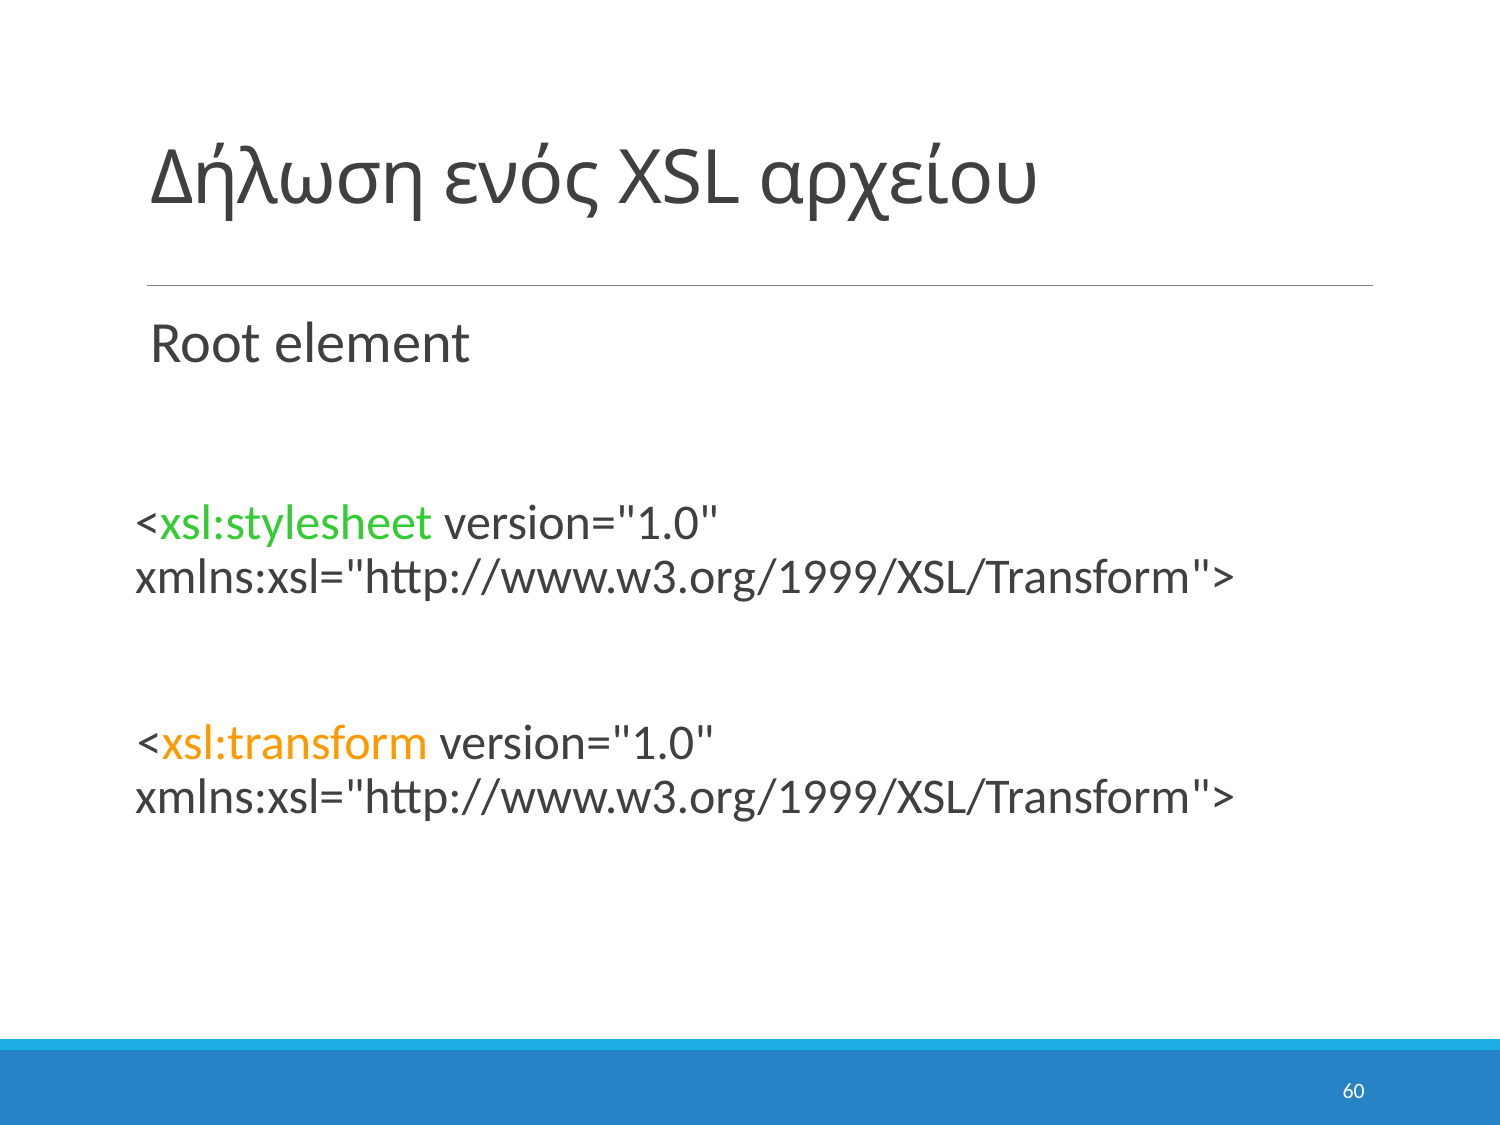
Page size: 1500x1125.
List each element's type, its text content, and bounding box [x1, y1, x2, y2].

list Root element <xsl:stylesheet version="1.0" xmlns:xsl="http://www.w3.org/1999/XSL/Transform"> <xsl:transform version="1.0" xmlns:xsl="http://www.w3.org/1999/XSL/Transform"> [135, 304, 1373, 1029]
title Δήλωση ενός XSL αρχείου [135, 43, 1373, 227]
slide_number 60 [1218, 1059, 1380, 1120]
